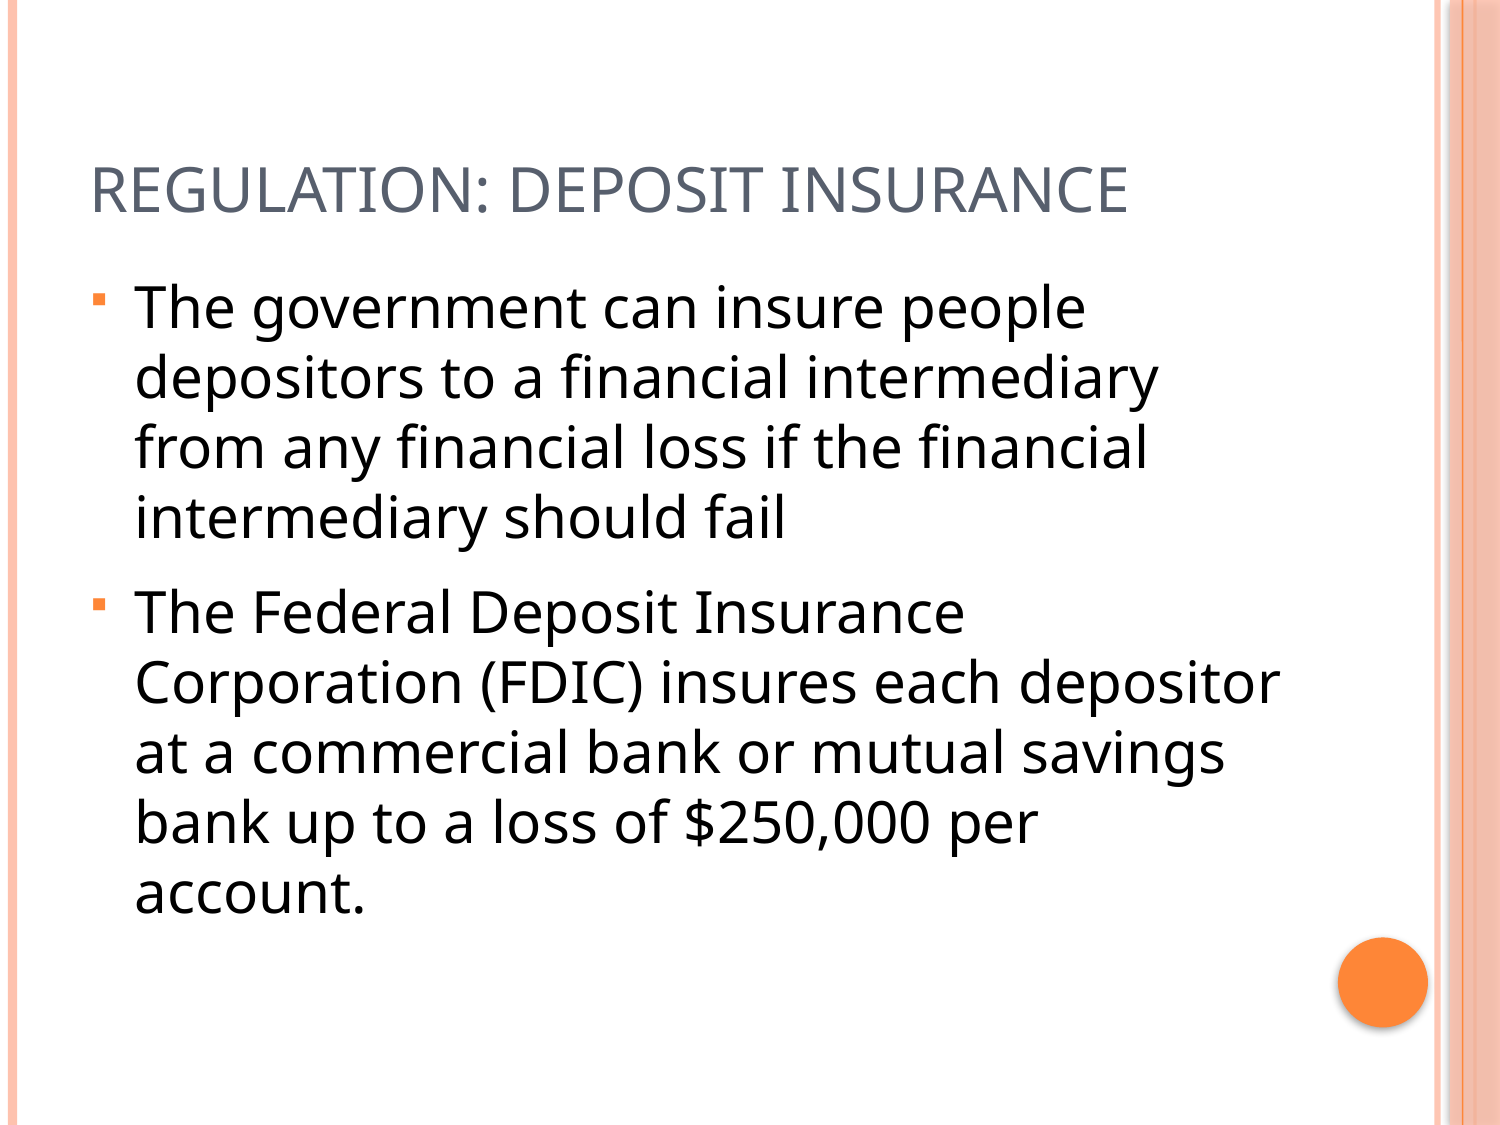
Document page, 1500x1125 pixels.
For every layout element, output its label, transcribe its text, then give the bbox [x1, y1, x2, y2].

list The government can insure people depositors to a financial intermediary from any financial loss if the financial intermediary should fail The Federal Deposit Insurance Corporation (FDIC) insures each depositor at a commercial bank or mutual savings bank up to a loss of $250,000 per account. [75, 262, 1300, 1062]
title Regulation: Deposit Insurance [75, 45, 1300, 233]
